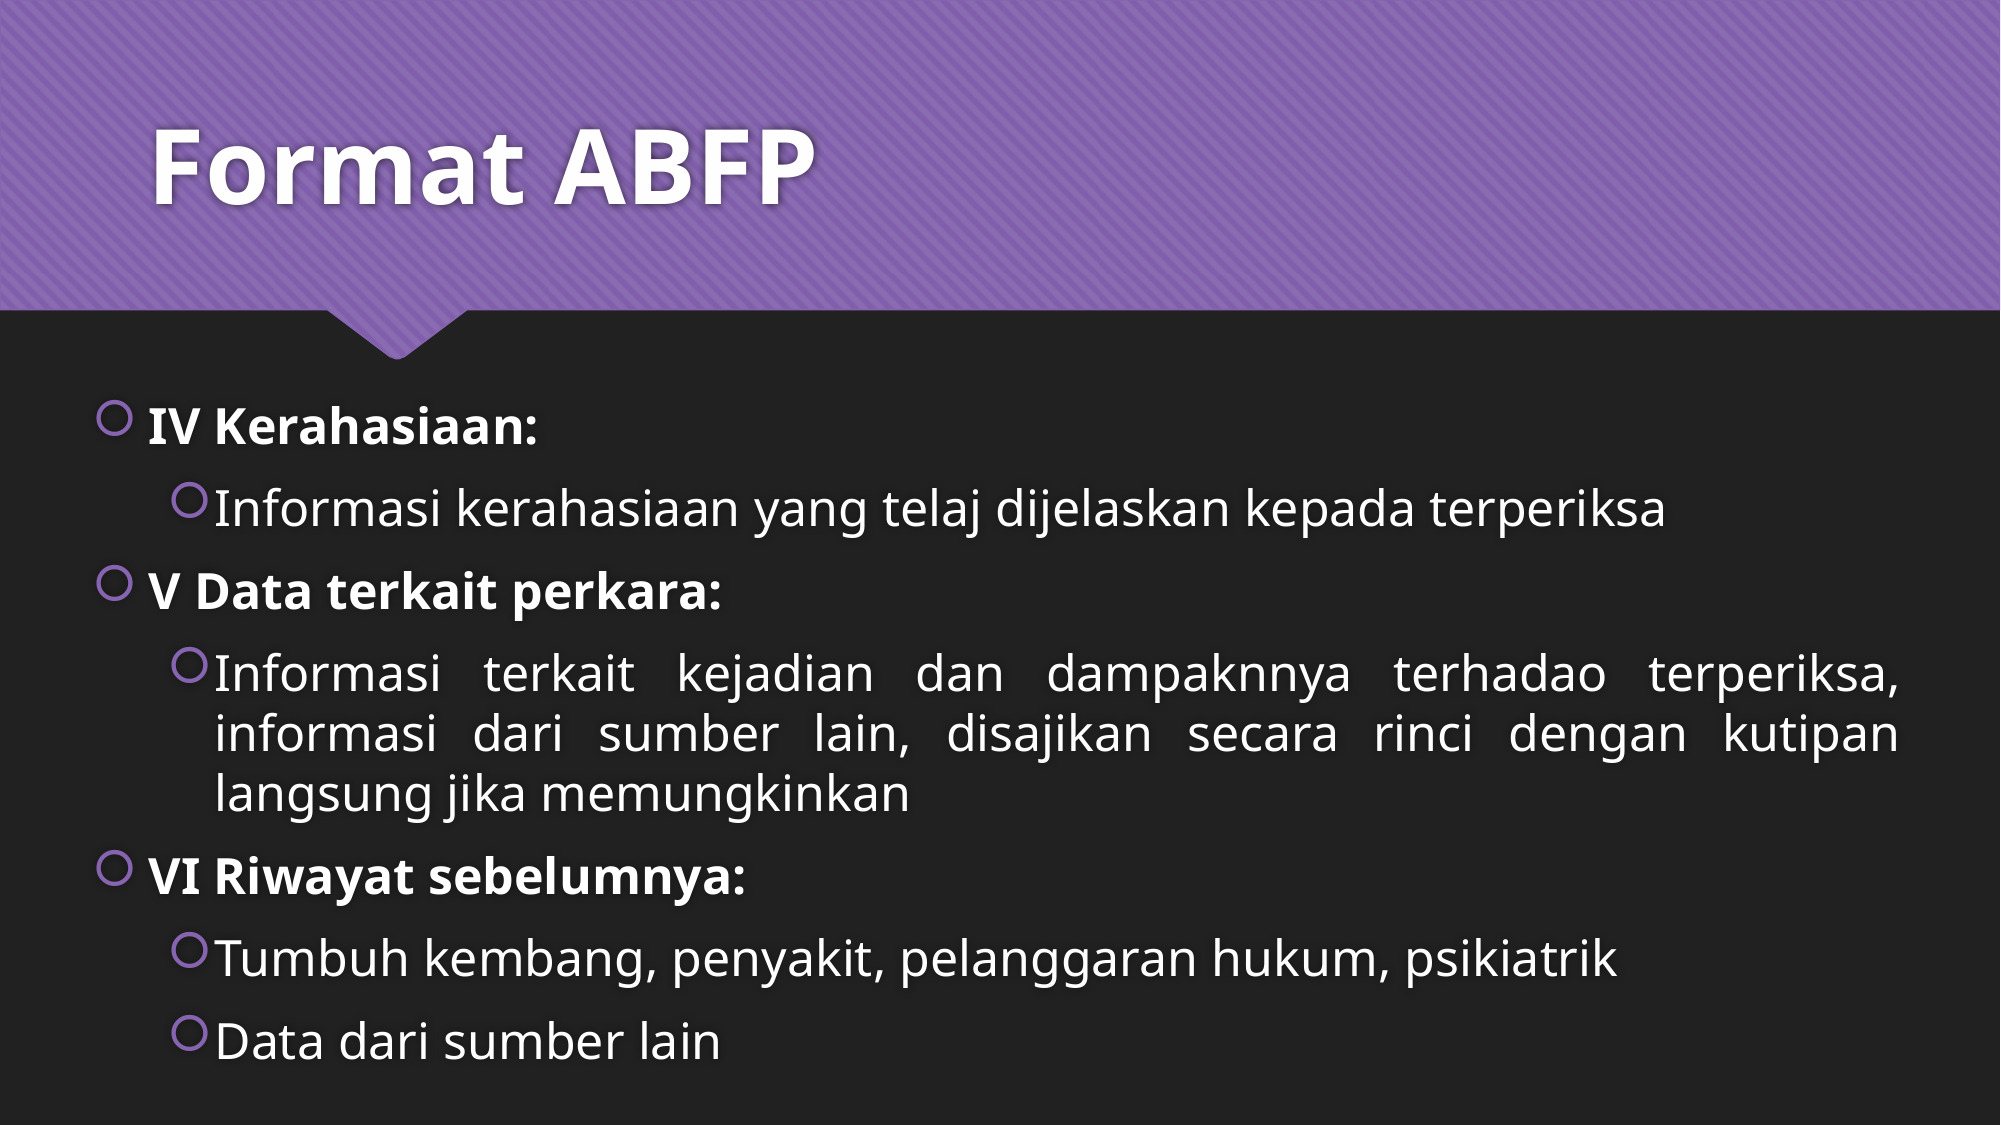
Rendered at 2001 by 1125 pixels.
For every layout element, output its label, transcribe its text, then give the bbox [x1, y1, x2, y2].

list IV Kerahasiaan: Informasi kerahasiaan yang telaj dijelaskan kepada terperiksa V Data terkait perkara: Informasi terkait kejadian dan dampaknnya terhadao terperiksa, informasi dari sumber lain, disajikan secara rinci dengan kutipan langsung jika memungkinkan VI Riwayat sebelumnya: Tumbuh kembang, penyakit, pelanggaran hukum, psikiatrik Data dari sumber lain [77, 364, 1917, 1100]
title Format ABFP [132, 73, 1868, 233]
